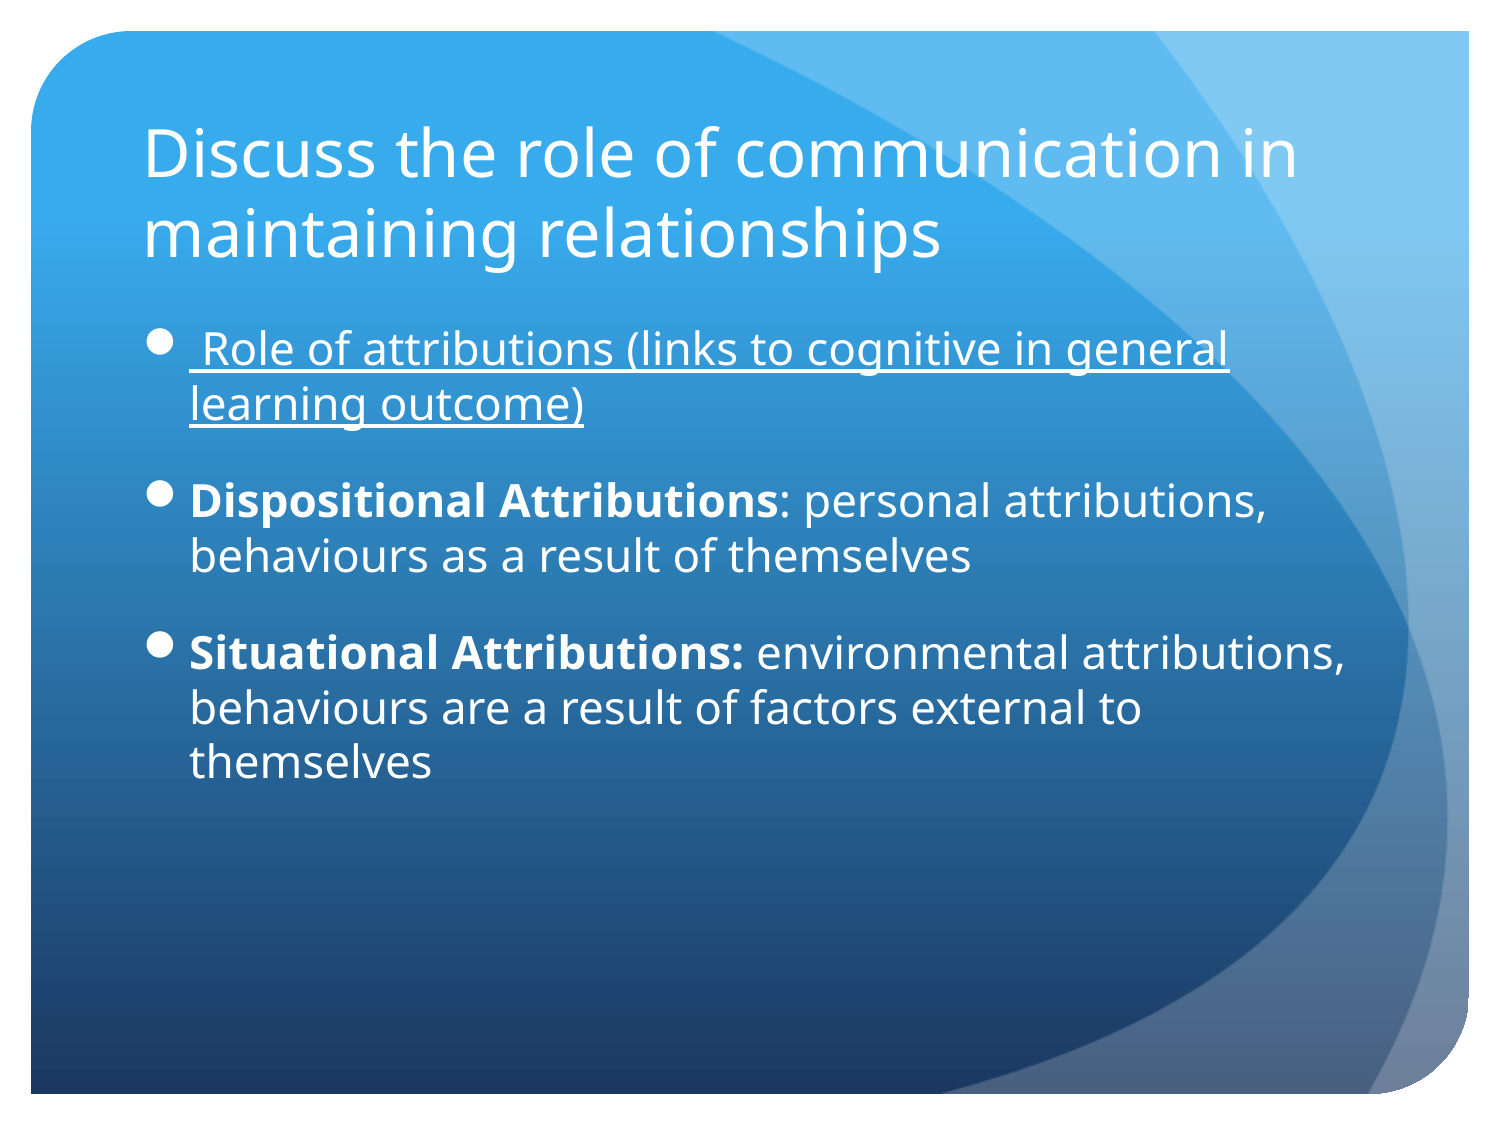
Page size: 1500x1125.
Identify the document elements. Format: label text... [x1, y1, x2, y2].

list Role of attributions (links to cognitive in general learning outcome) Dispositional Attributions: personal attributions, behaviours as a result of themselves Situational Attributions: environmental attributions, behaviours are a result of factors external to themselves [127, 312, 1372, 991]
title Discuss the role of communication in maintaining relationships [127, 81, 1372, 312]
picture [24, 30, 1473, 1094]
